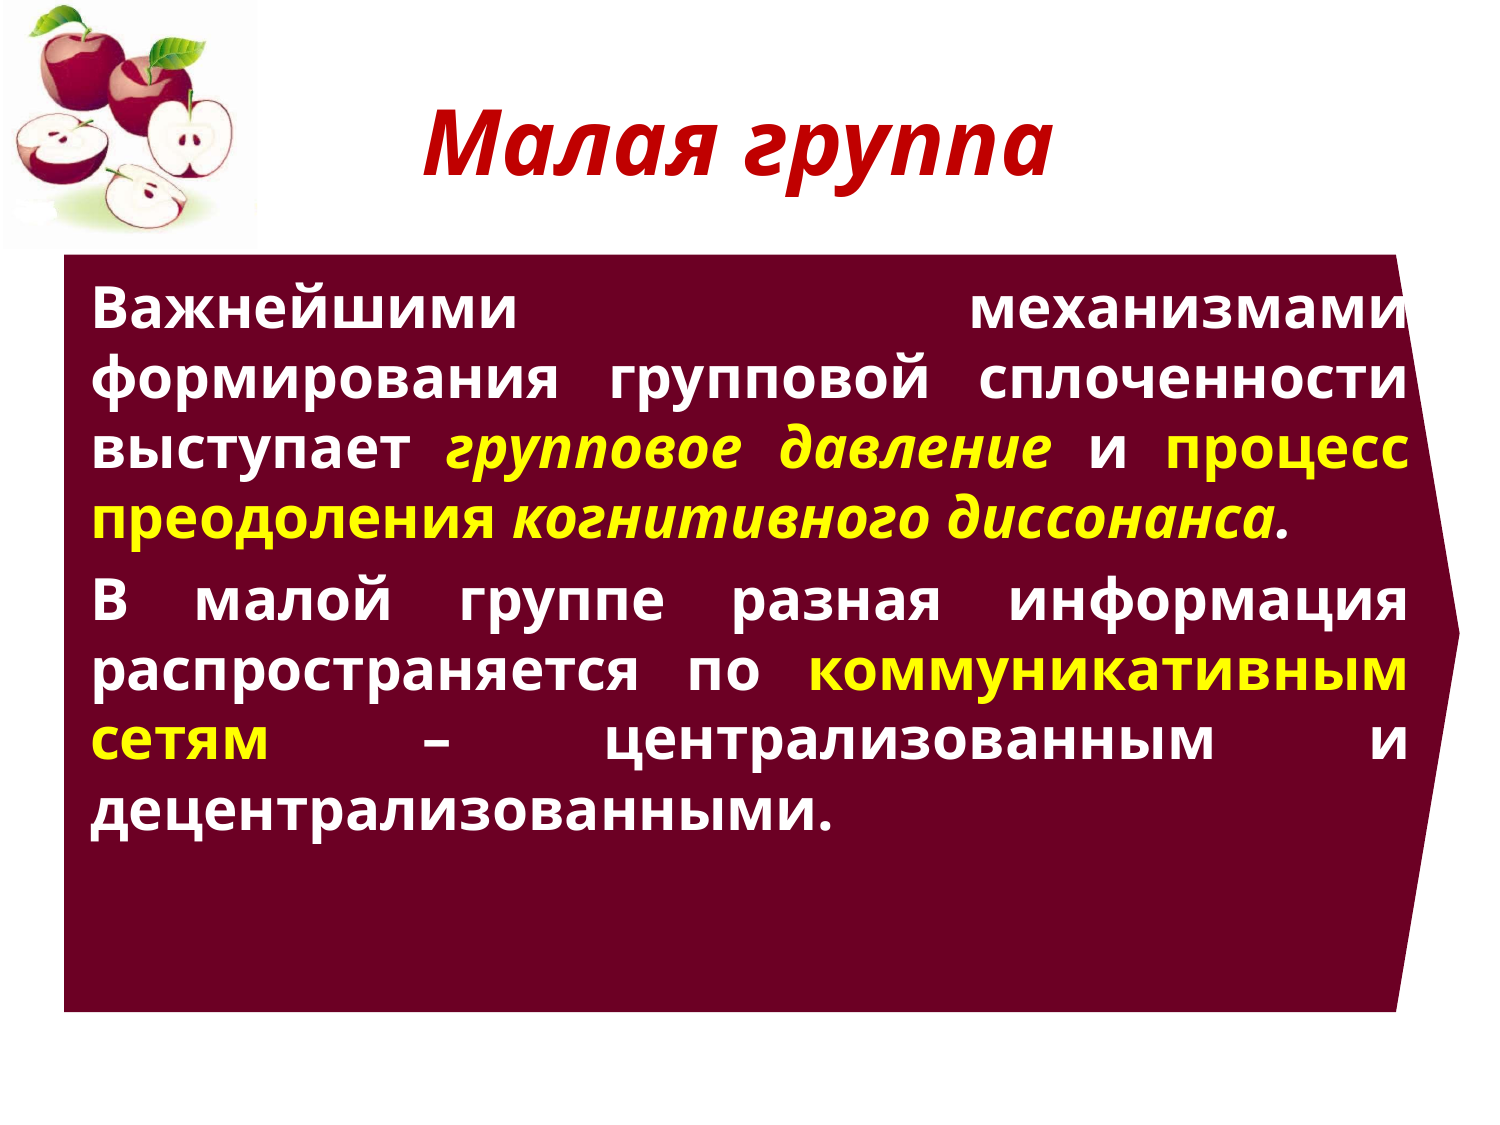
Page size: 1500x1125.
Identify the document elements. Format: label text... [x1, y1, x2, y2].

picture [3, 0, 258, 249]
title Малая группа [75, 45, 1425, 233]
list Важнейшими механизмами формирования групповой сплоченности выступает групповое давление и процесс преодоления когнитивного диссонанса. В малой группе разная информация распространяется по коммуникативным сетям – централизованным и децентрализованными. [75, 262, 1425, 1005]
